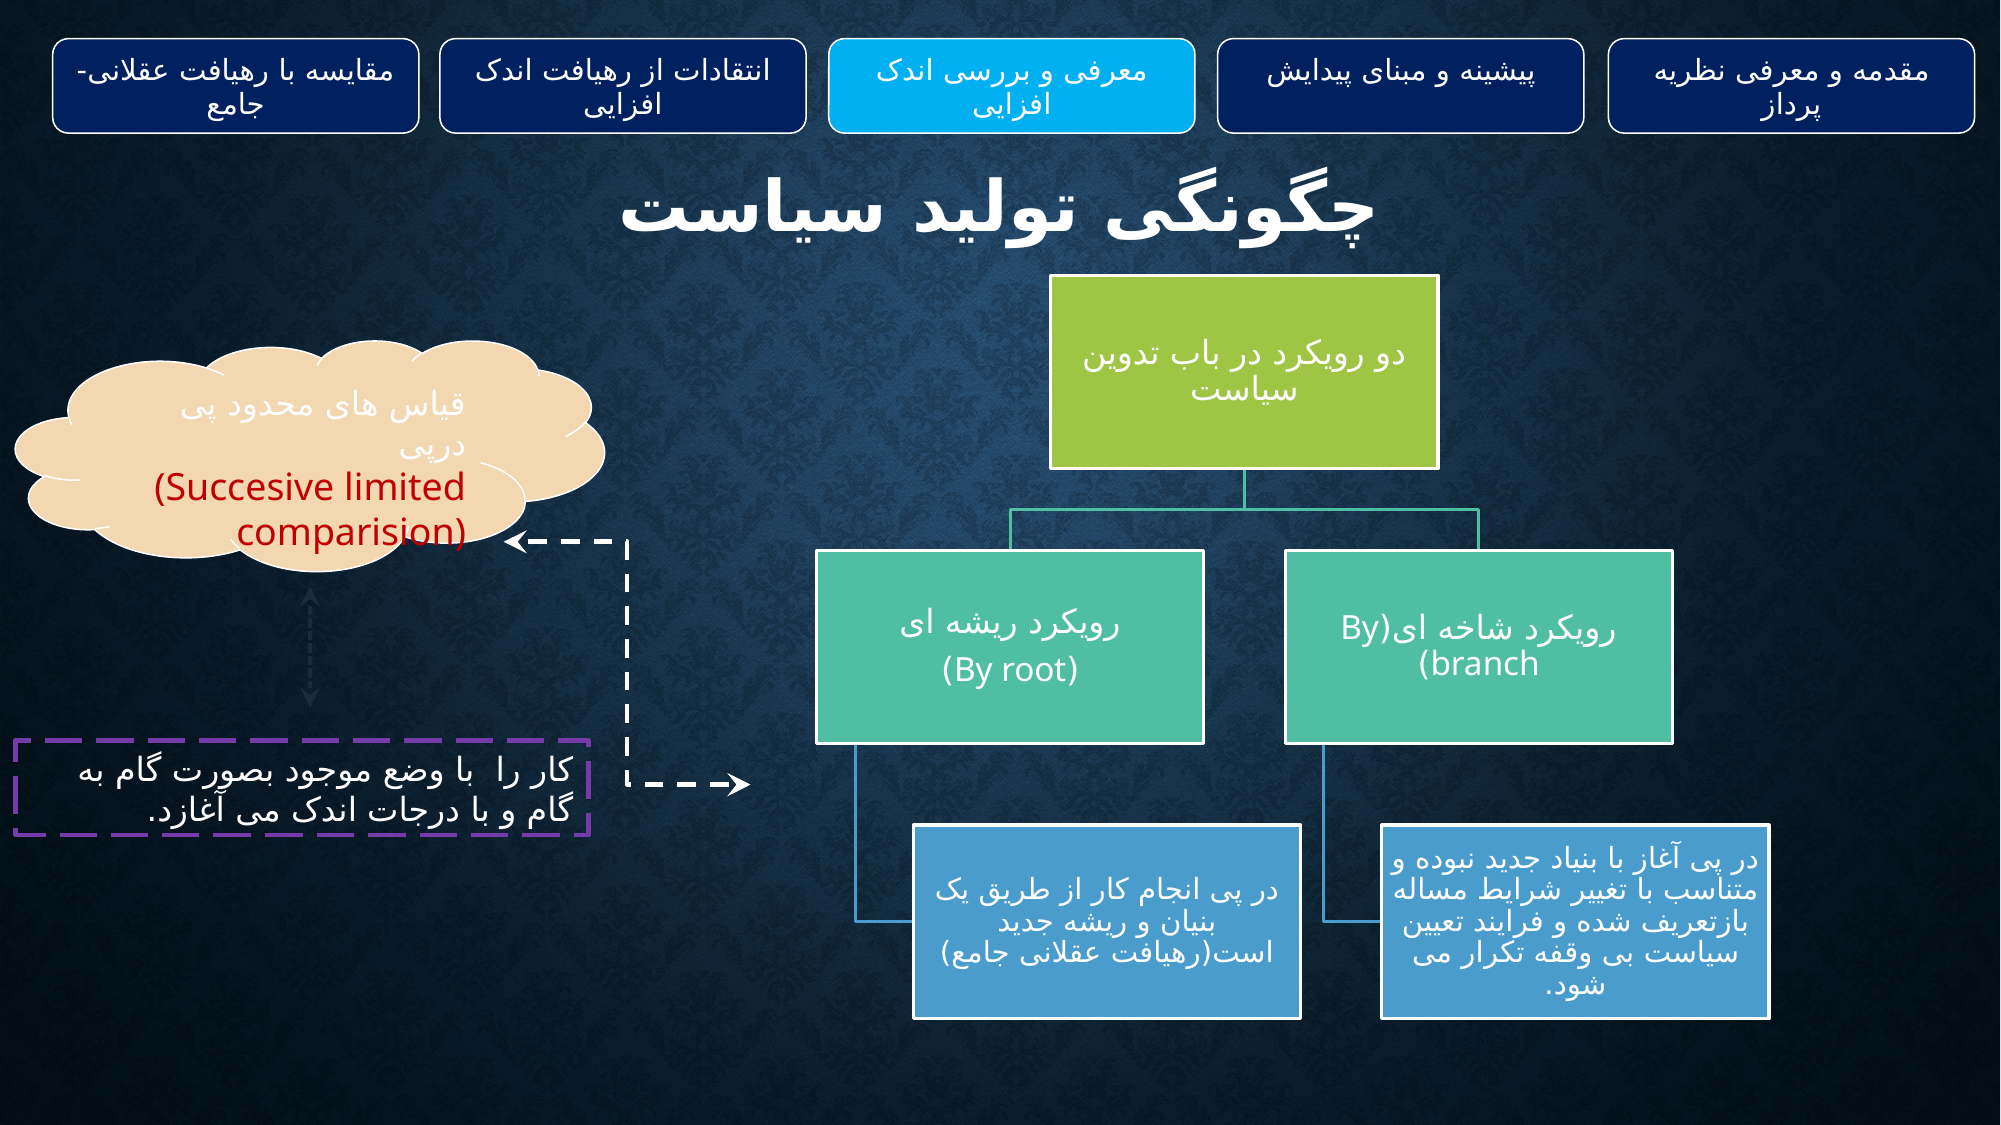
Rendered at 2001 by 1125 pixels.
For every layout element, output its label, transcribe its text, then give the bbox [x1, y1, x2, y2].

text_box معرفی و بررسی اندک افزایی [828, 38, 1195, 134]
text_box مقدمه و معرفی نظریه پرداز [1608, 38, 1975, 134]
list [388, 274, 2000, 1020]
title چگونگی تولید سیاست [149, 99, 1849, 318]
text_box قیاس های محدود پی درپی (Succesive limited comparision) [15, 340, 381, 572]
text_box انتقادات از رهیافت اندک افزایی [439, 38, 807, 134]
text_box پیشینه و مبنای پیدایش [1217, 38, 1584, 134]
text_box کار را با وضع موجود بصورت گام به گام و با درجات اندک می آغازد. [15, 740, 381, 835]
text_box مقایسه با رهیافت عقلانی-جامع [52, 38, 419, 134]
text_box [503, 541, 752, 786]
